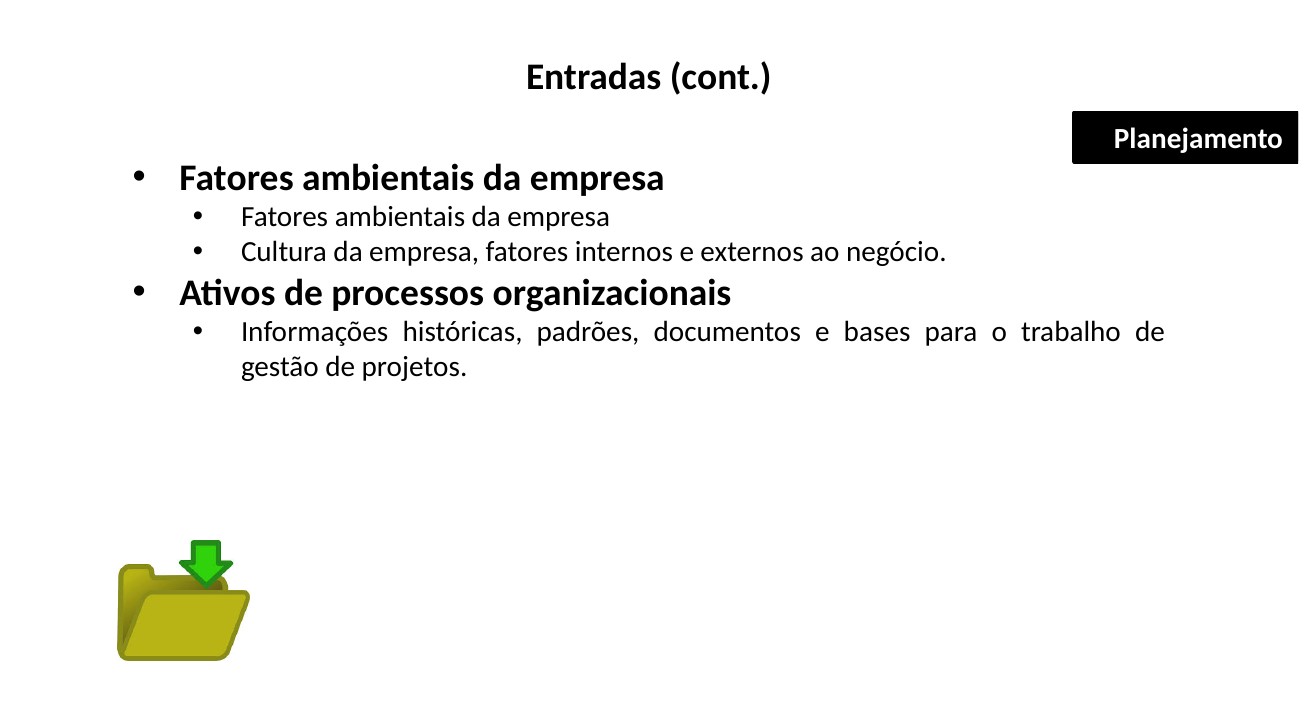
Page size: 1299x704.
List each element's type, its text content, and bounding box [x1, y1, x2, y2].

text_box Planejamento [1074, 112, 1299, 162]
picture [117, 540, 250, 661]
text_box Fatores ambientais da empresa Fatores ambientais da empresa Cultura da empresa, fatores internos e externos ao negócio. Ativos de processos organizacionais Informações históricas, padrões, documentos e bases para o trabalho de gestão de projetos. [117, 145, 1181, 393]
text_box Entradas (cont.) [0, 44, 1299, 106]
